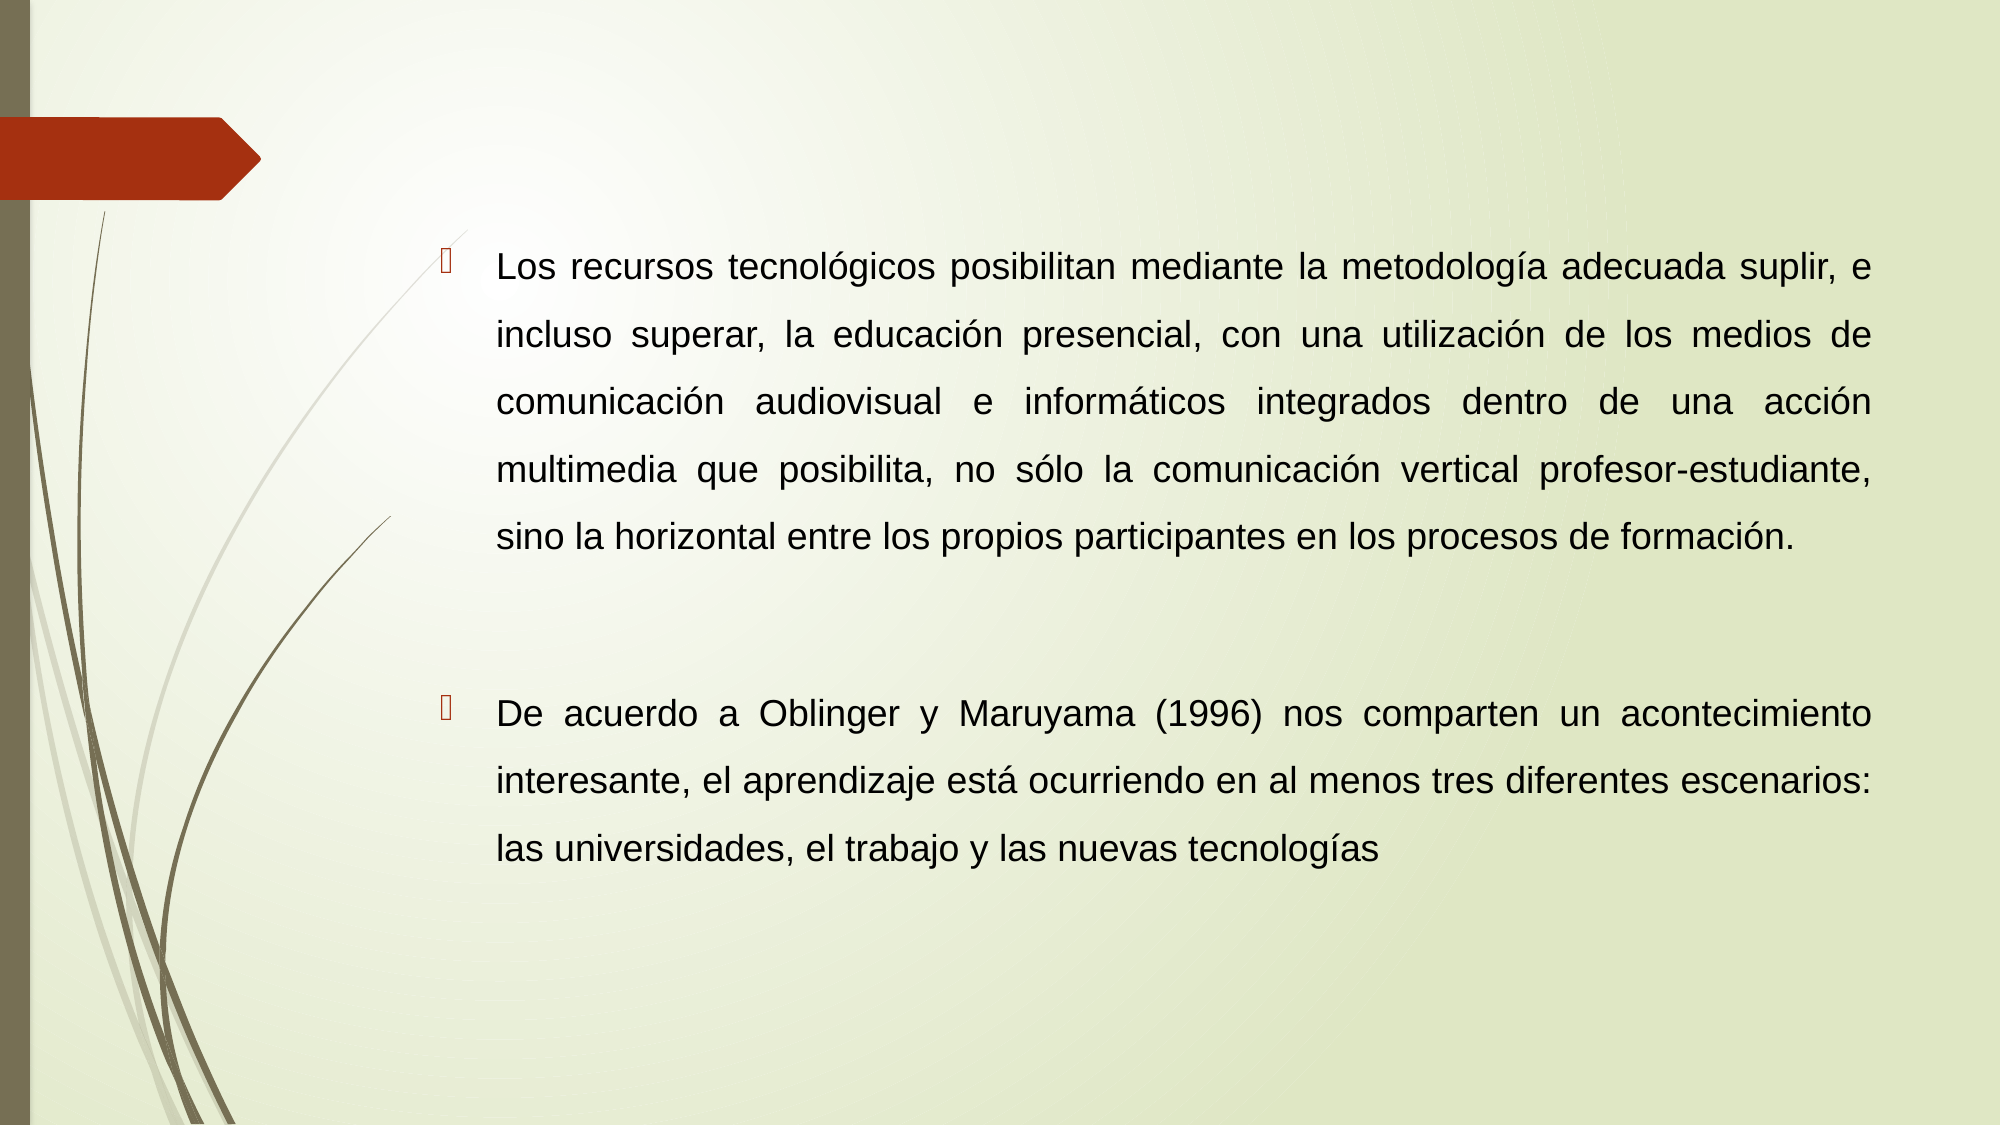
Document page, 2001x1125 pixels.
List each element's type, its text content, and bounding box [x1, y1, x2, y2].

list Los recursos tecnológicos posibilitan mediante la metodología adecuada suplir, e incluso superar, la educación presencial, con una utilización de los medios de comunicación audiovisual e informáticos integrados dentro de una acción multimedia que posibilita, no sólo la comunicación vertical profesor-estudiante, sino la horizontal entre los propios participantes en los procesos de formación. De acuerdo a Oblinger y Maruyama (1996) nos comparten un acontecimiento interesante, el aprendizaje está ocurriendo en al menos tres diferentes escenarios: las universidades, el trabajo y las nuevas tecnologías [424, 212, 1888, 970]
